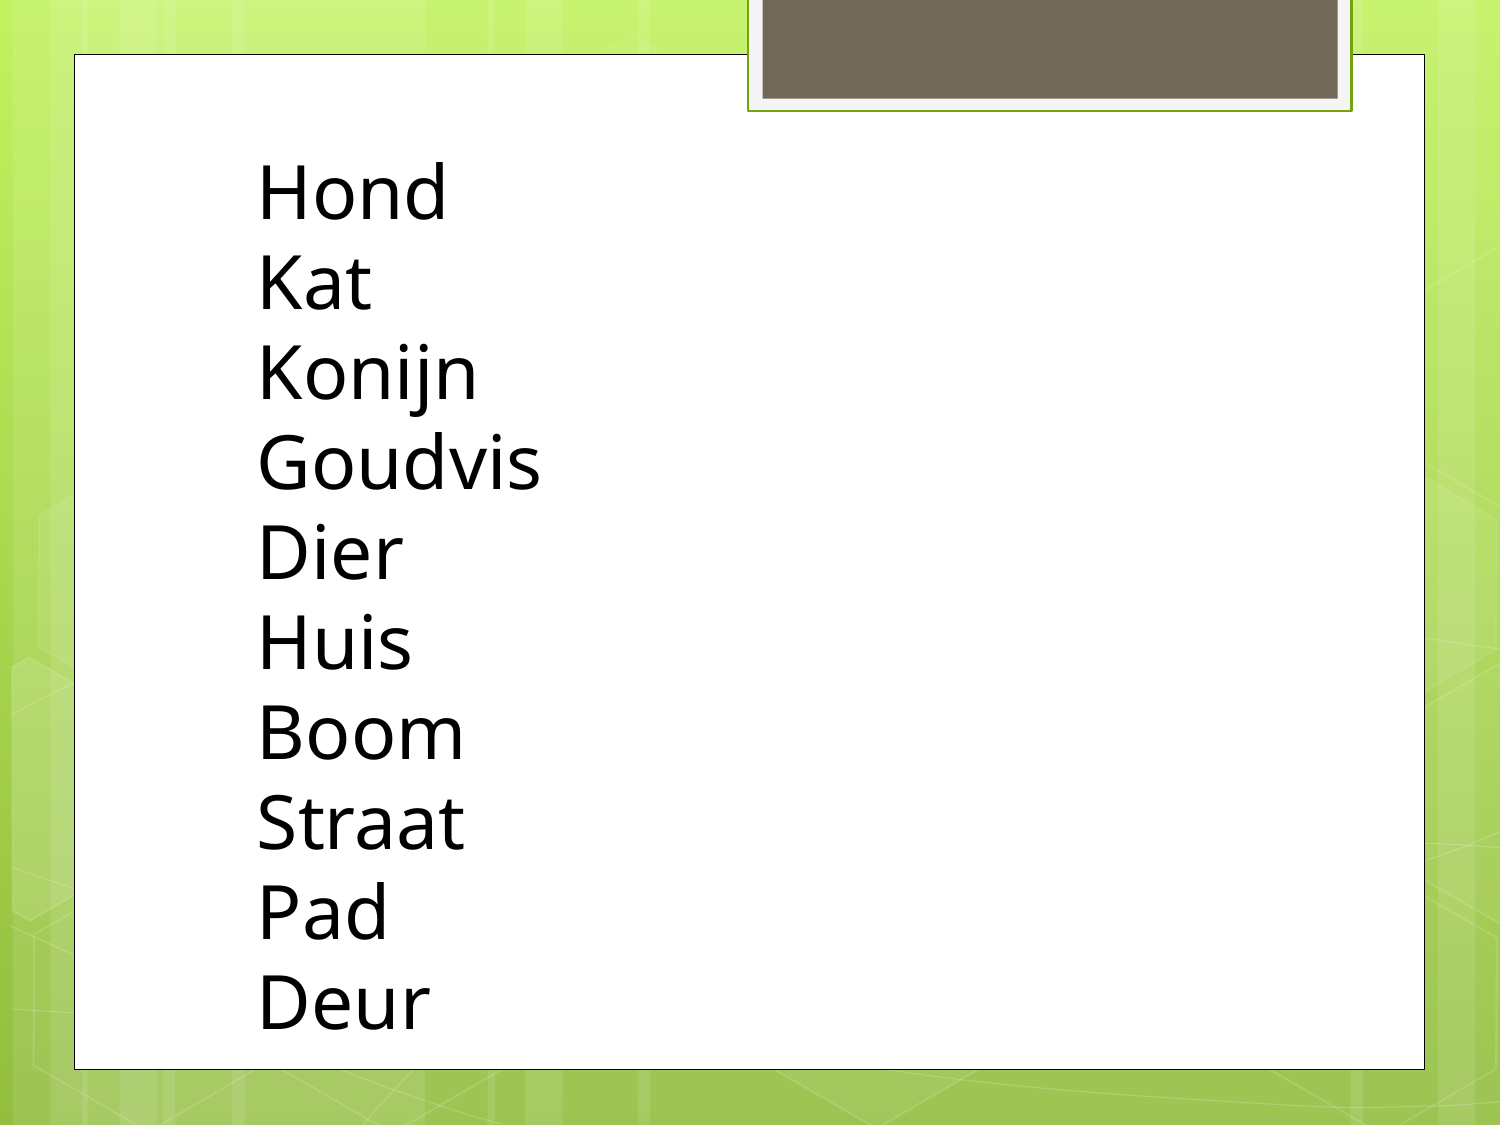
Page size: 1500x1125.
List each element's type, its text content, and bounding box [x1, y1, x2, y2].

text_box Hond Kat Konijn Goudvis Dier Huis Boom Straat Pad Deur [242, 137, 869, 1052]
